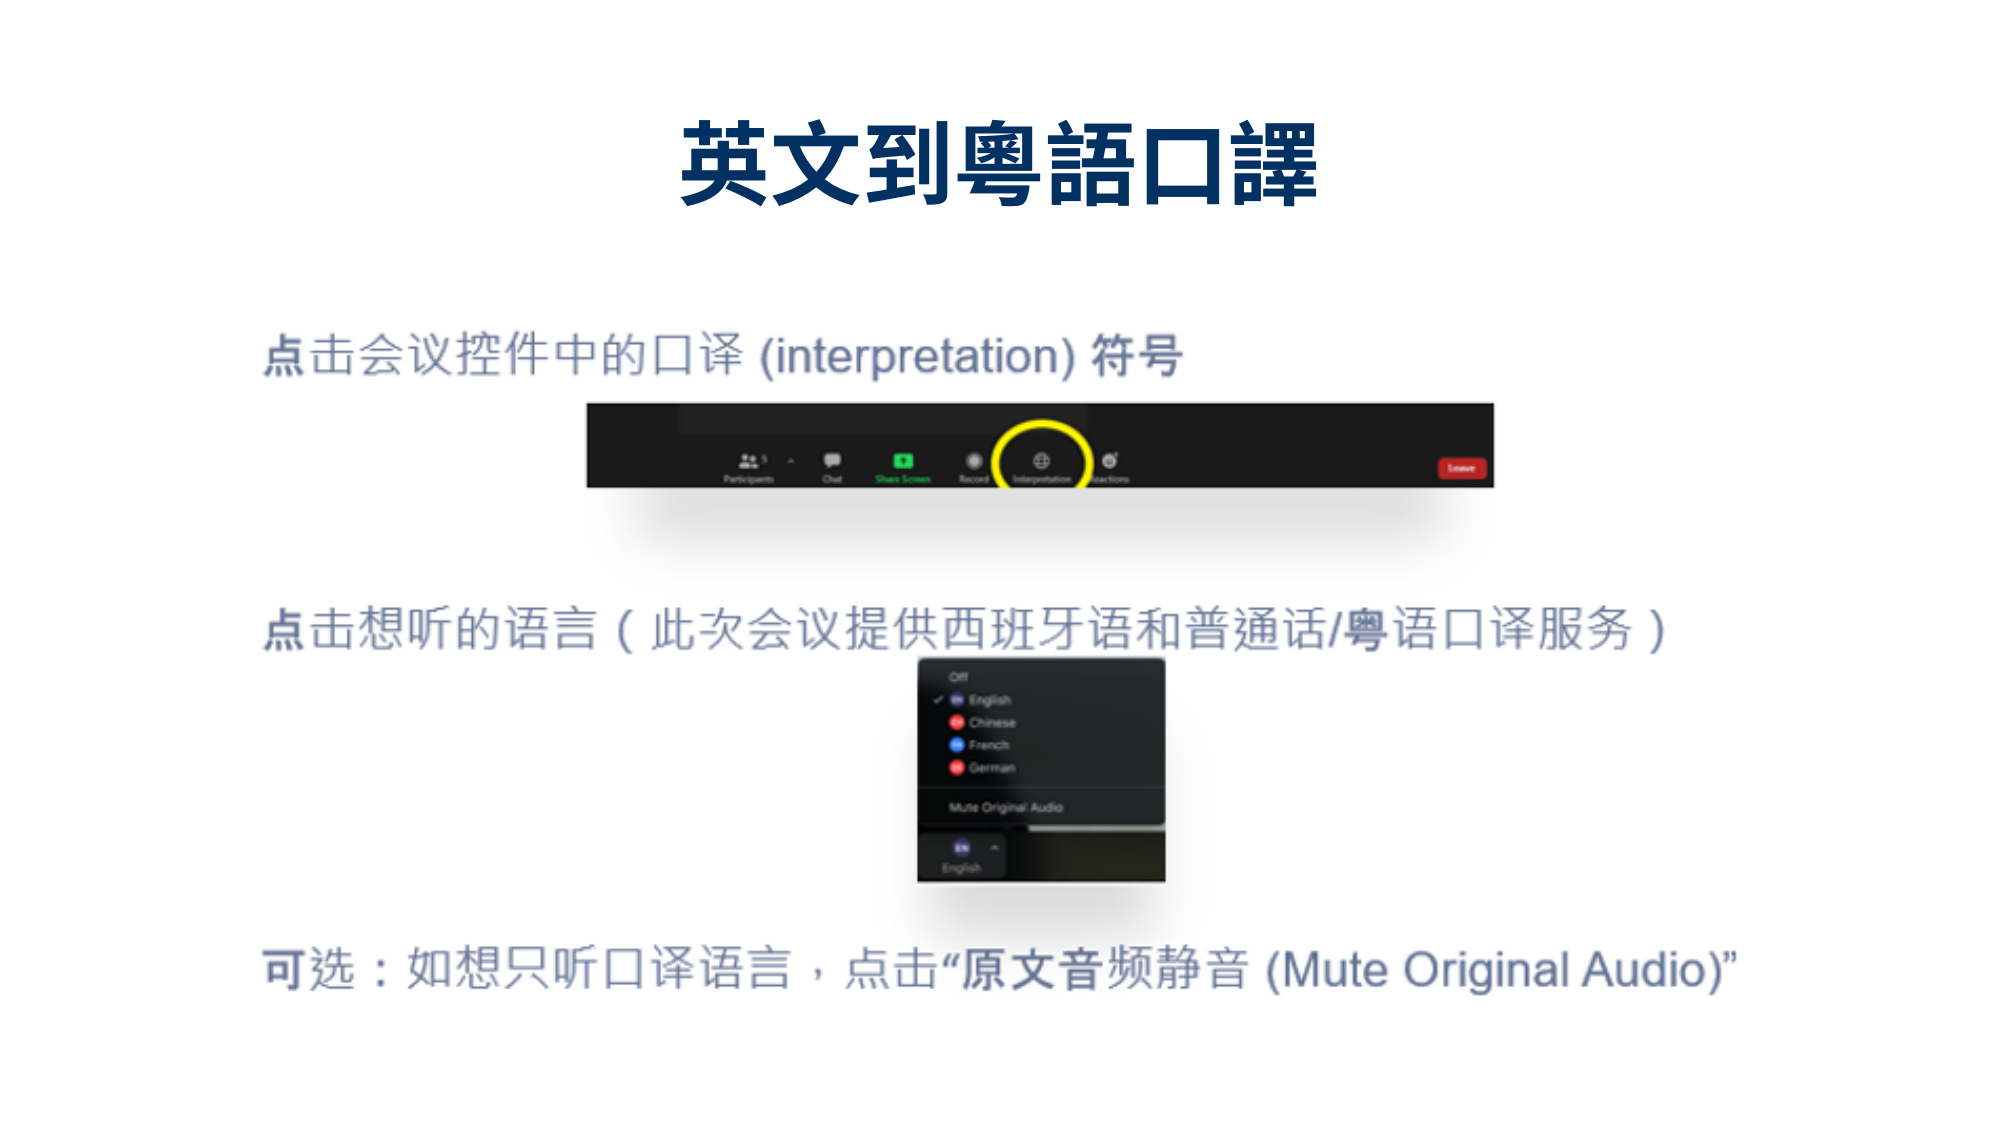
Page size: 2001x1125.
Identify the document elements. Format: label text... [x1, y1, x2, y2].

picture [232, 305, 1768, 1044]
title 英文到粵語口譯 [137, 59, 1863, 278]
